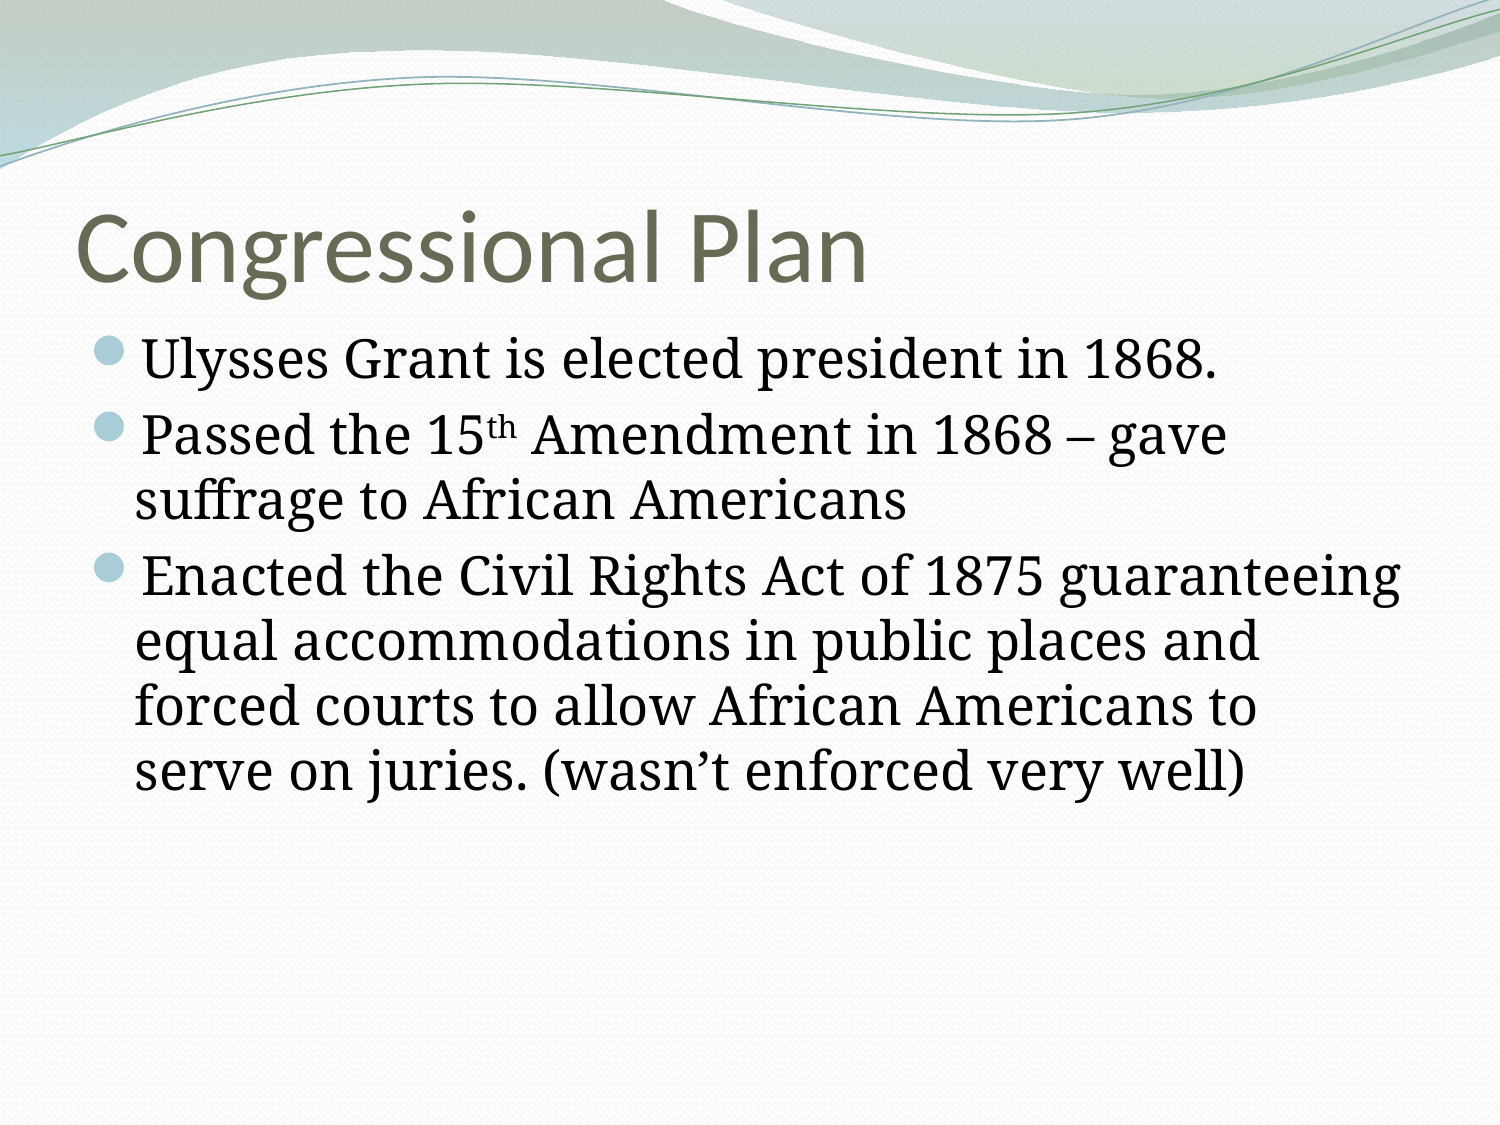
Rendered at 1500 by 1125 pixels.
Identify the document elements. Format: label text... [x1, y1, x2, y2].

title Congressional Plan [75, 115, 1425, 303]
list Ulysses Grant is elected president in 1868. Passed the 15th Amendment in 1868 – gave suffrage to African Americans Enacted the Civil Rights Act of 1875 guaranteeing equal accommodations in public places and forced courts to allow African Americans to serve on juries. (wasn’t enforced very well) [75, 317, 1425, 1038]
